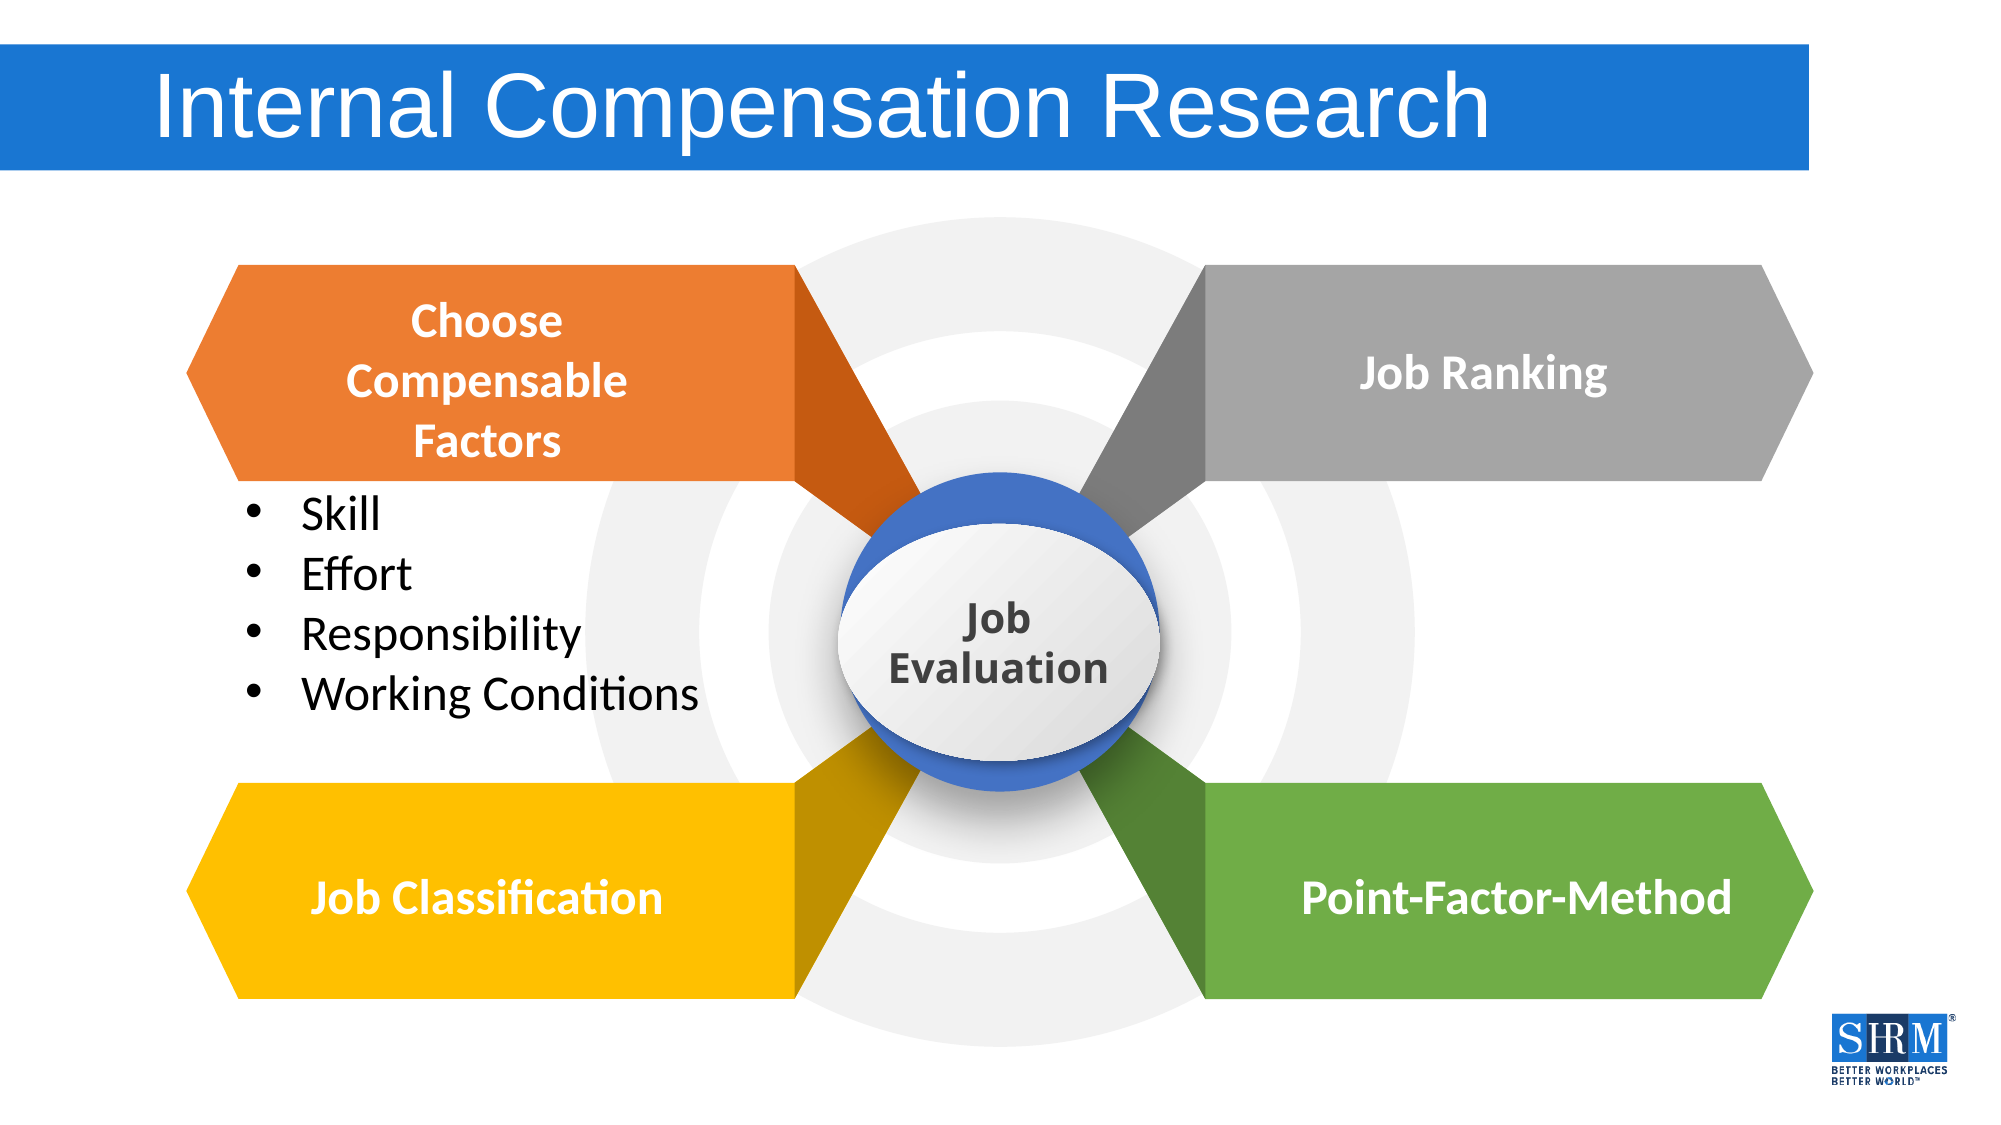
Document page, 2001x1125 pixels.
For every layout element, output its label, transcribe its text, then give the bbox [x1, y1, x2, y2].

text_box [1006, 264, 1814, 626]
picture [1832, 1013, 1956, 1085]
title Internal Compensation Research [137, 44, 1863, 171]
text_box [186, 638, 994, 999]
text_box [186, 264, 994, 626]
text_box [585, 217, 1415, 1047]
text_box Skill Effort Responsibility Working Conditions [230, 626, 585, 638]
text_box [1006, 638, 1814, 999]
